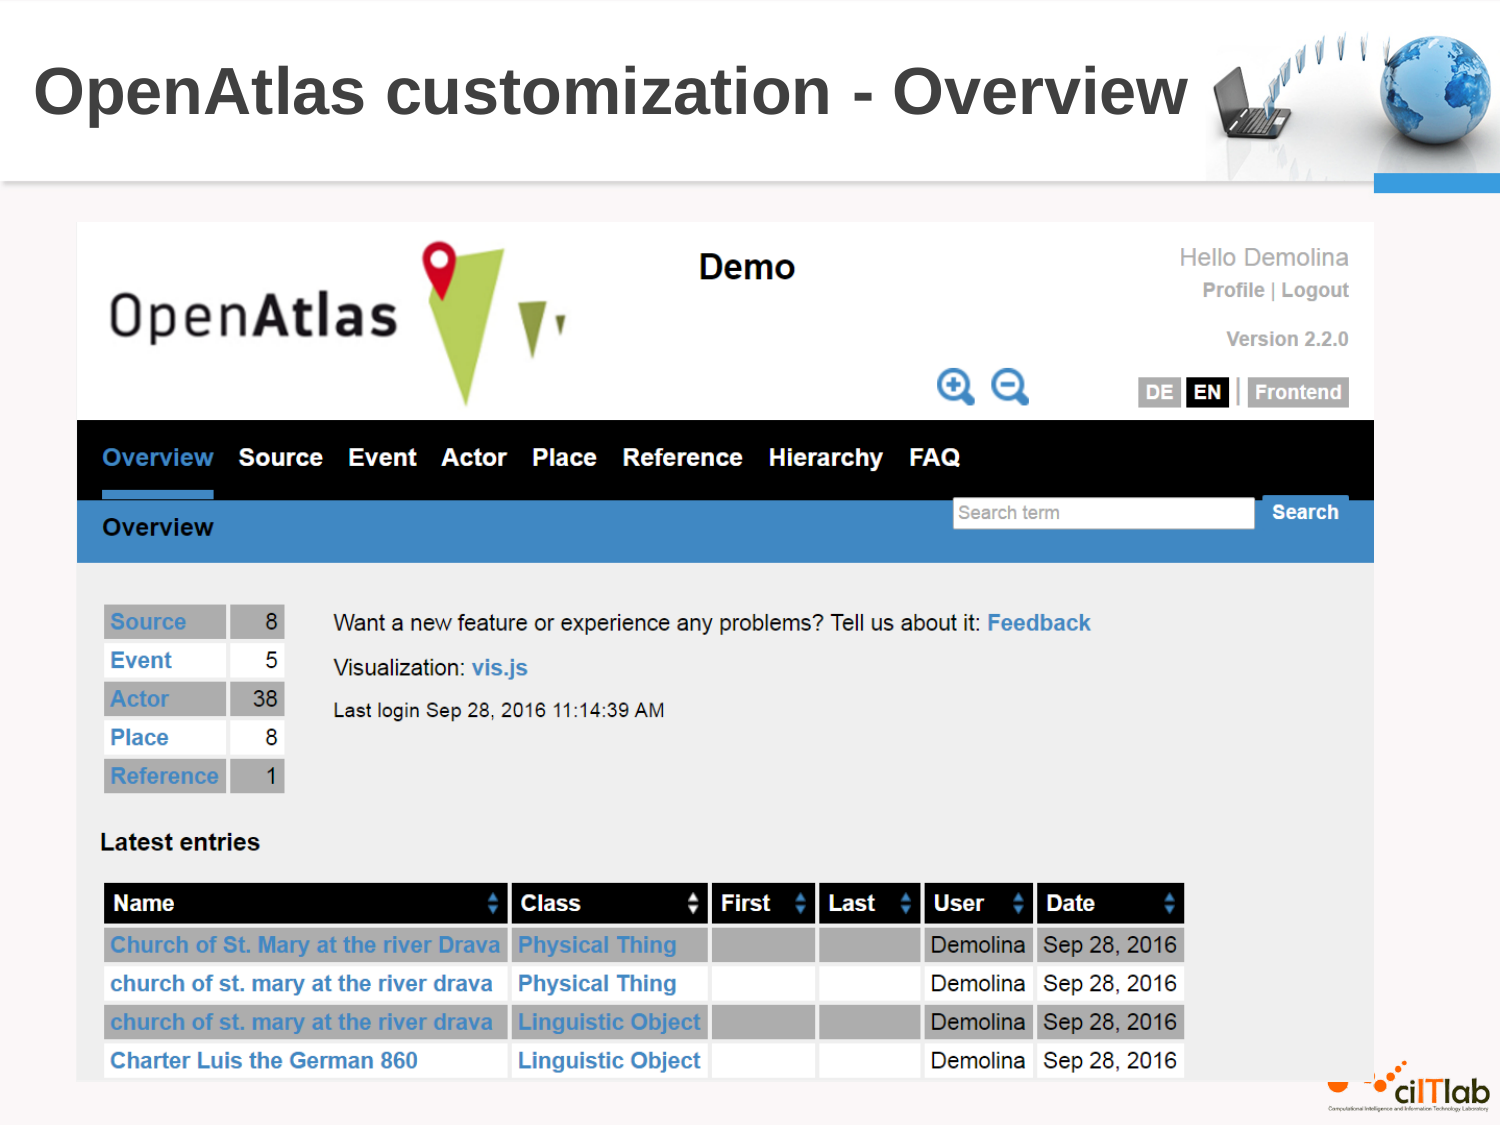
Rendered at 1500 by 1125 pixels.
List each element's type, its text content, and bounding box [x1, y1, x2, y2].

picture [0, 176, 1500, 1125]
title OpenAtlas customization - Overview [0, 0, 1500, 176]
